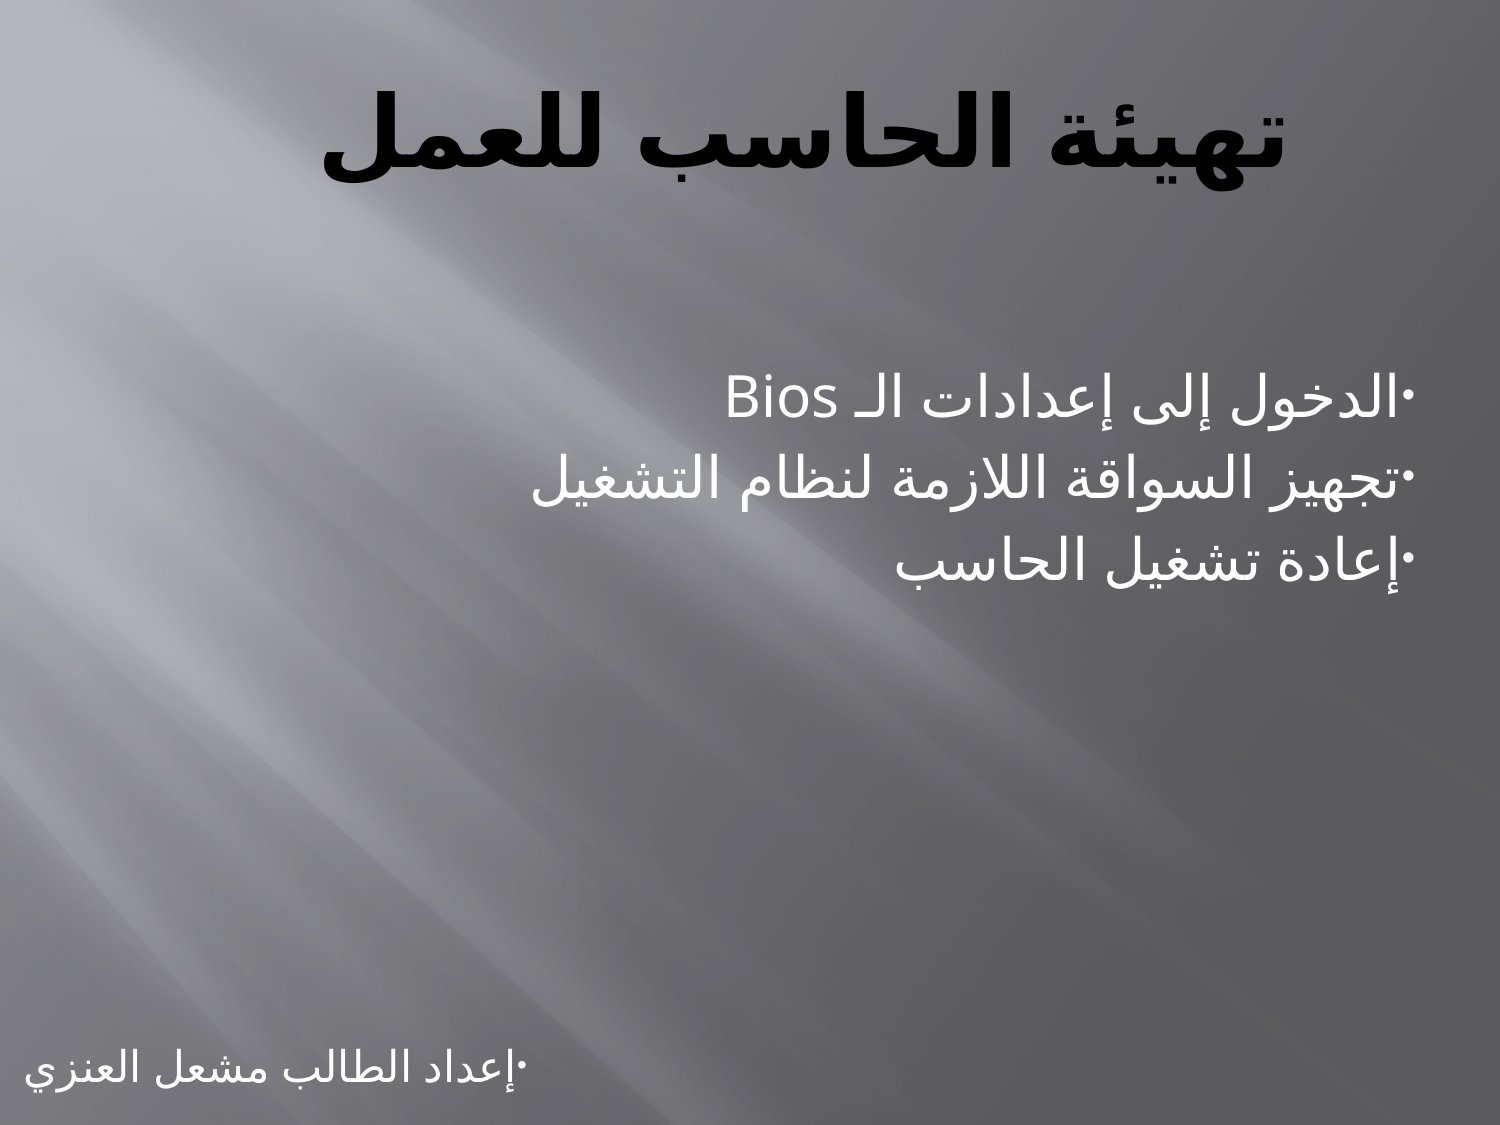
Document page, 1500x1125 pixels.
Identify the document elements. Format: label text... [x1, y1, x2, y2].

title تهيئة الحاسب للعمل [128, 23, 1404, 188]
text_box إعداد الطالب مشعل العنزي [0, 1031, 539, 1125]
subtitle الدخول إلى إعدادات الـ Bios تجهيز السواقة اللازمة لنظام التشغيل إعادة تشغيل الحاسب [23, 351, 1430, 1043]
